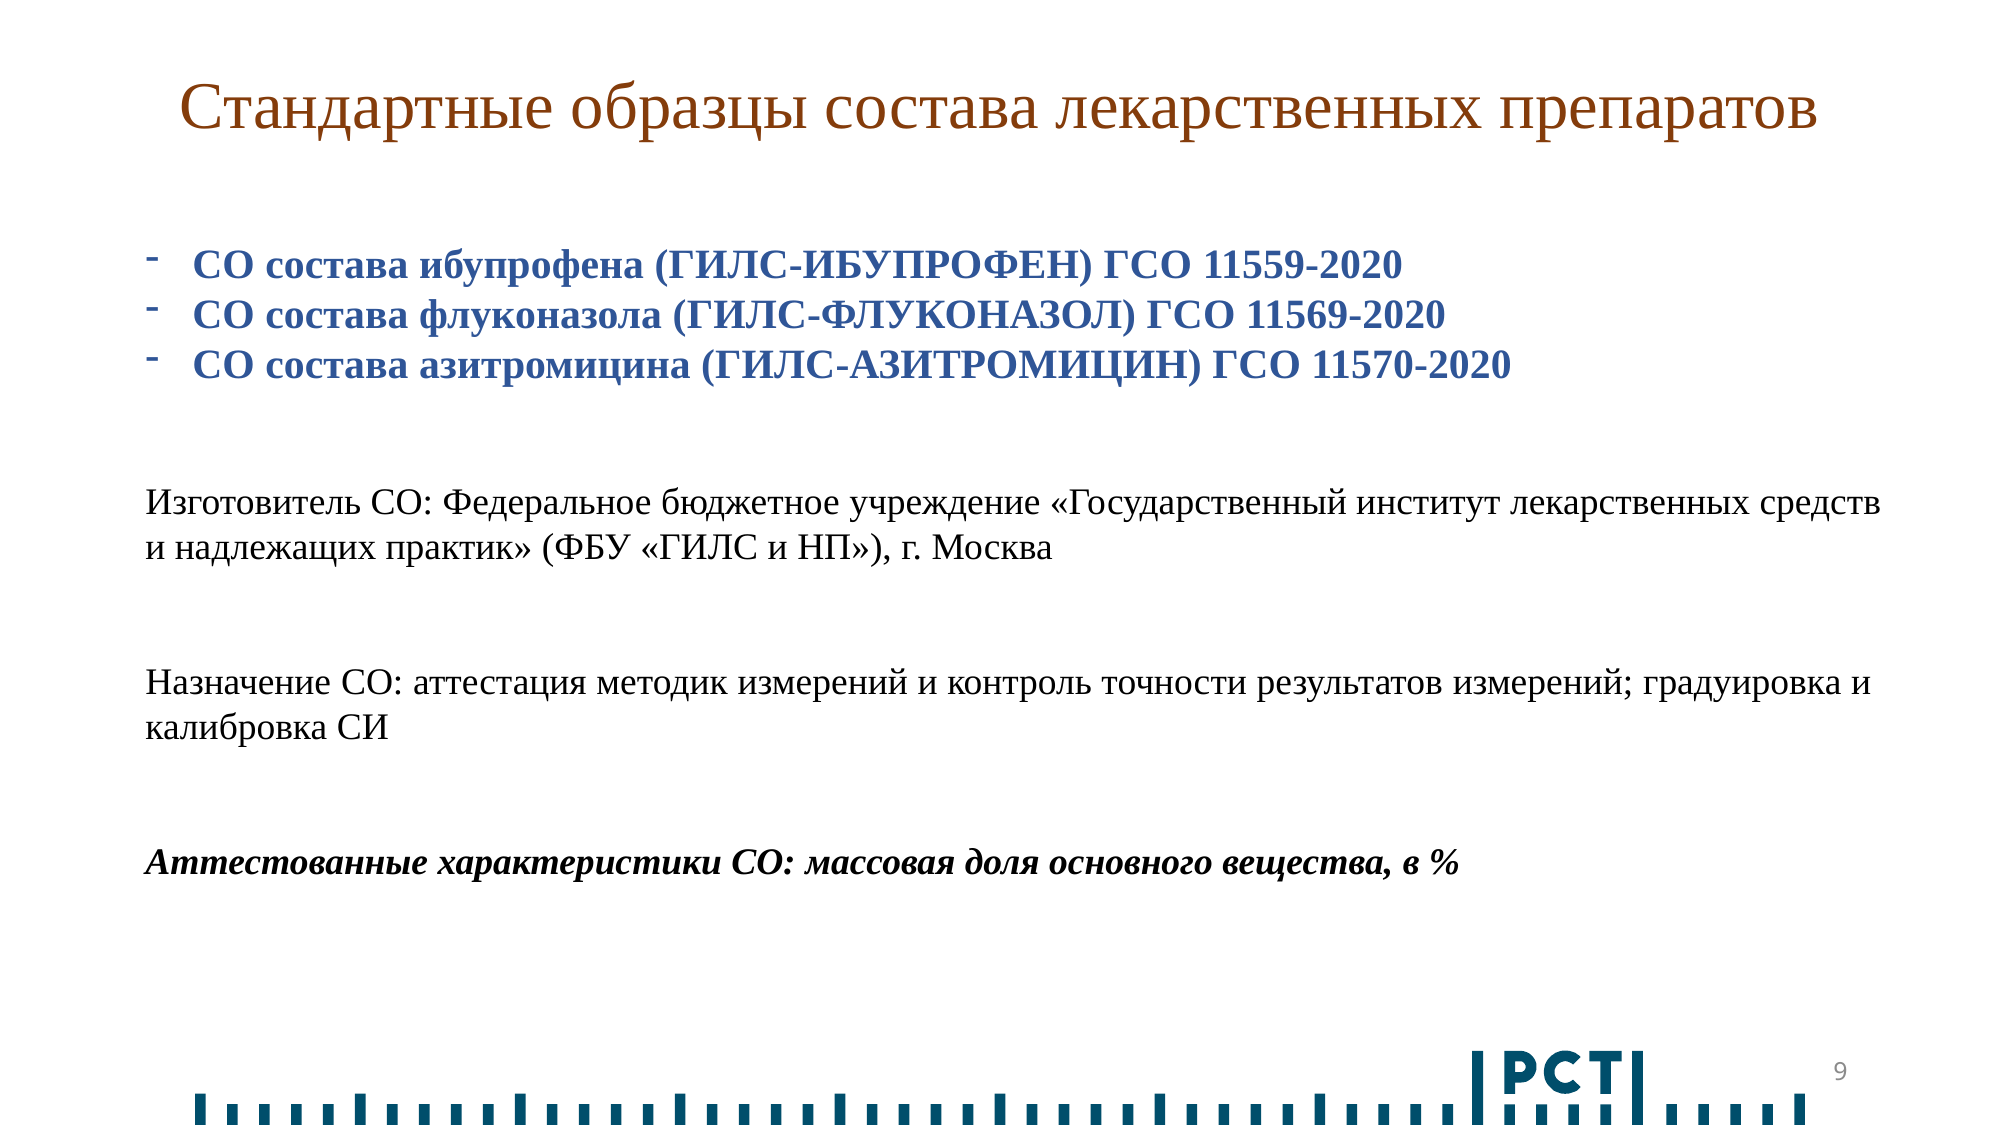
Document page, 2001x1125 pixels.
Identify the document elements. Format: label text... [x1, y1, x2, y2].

slide_number 9 [1412, 1042, 1863, 1103]
text_box СО состава ибупрофена (ГИЛС-ИБУПРОФЕН) ГСО 11559-2020 СО состава флуконазола (ГИЛС-ФЛУКОНАЗОЛ) ГСО 11569-2020 СО состава азитромицина (ГИЛС-АЗИТРОМИЦИН) ГСО 11570-2020 Изготовитель СО: Федеральное бюджетное учреждение «Государственный институт лекарственных средств и надлежащих практик» (ФБУ «ГИЛС и НП»), г. Москва Назначение СО: аттестация методик измерений и контроль точности результатов измерений; градуировка и калибровка СИ Аттестованные характеристики СО: массовая доля основного вещества, в % [130, 229, 1898, 890]
text_box Стандартные образцы состава лекарственных препаратов [130, 54, 1870, 150]
